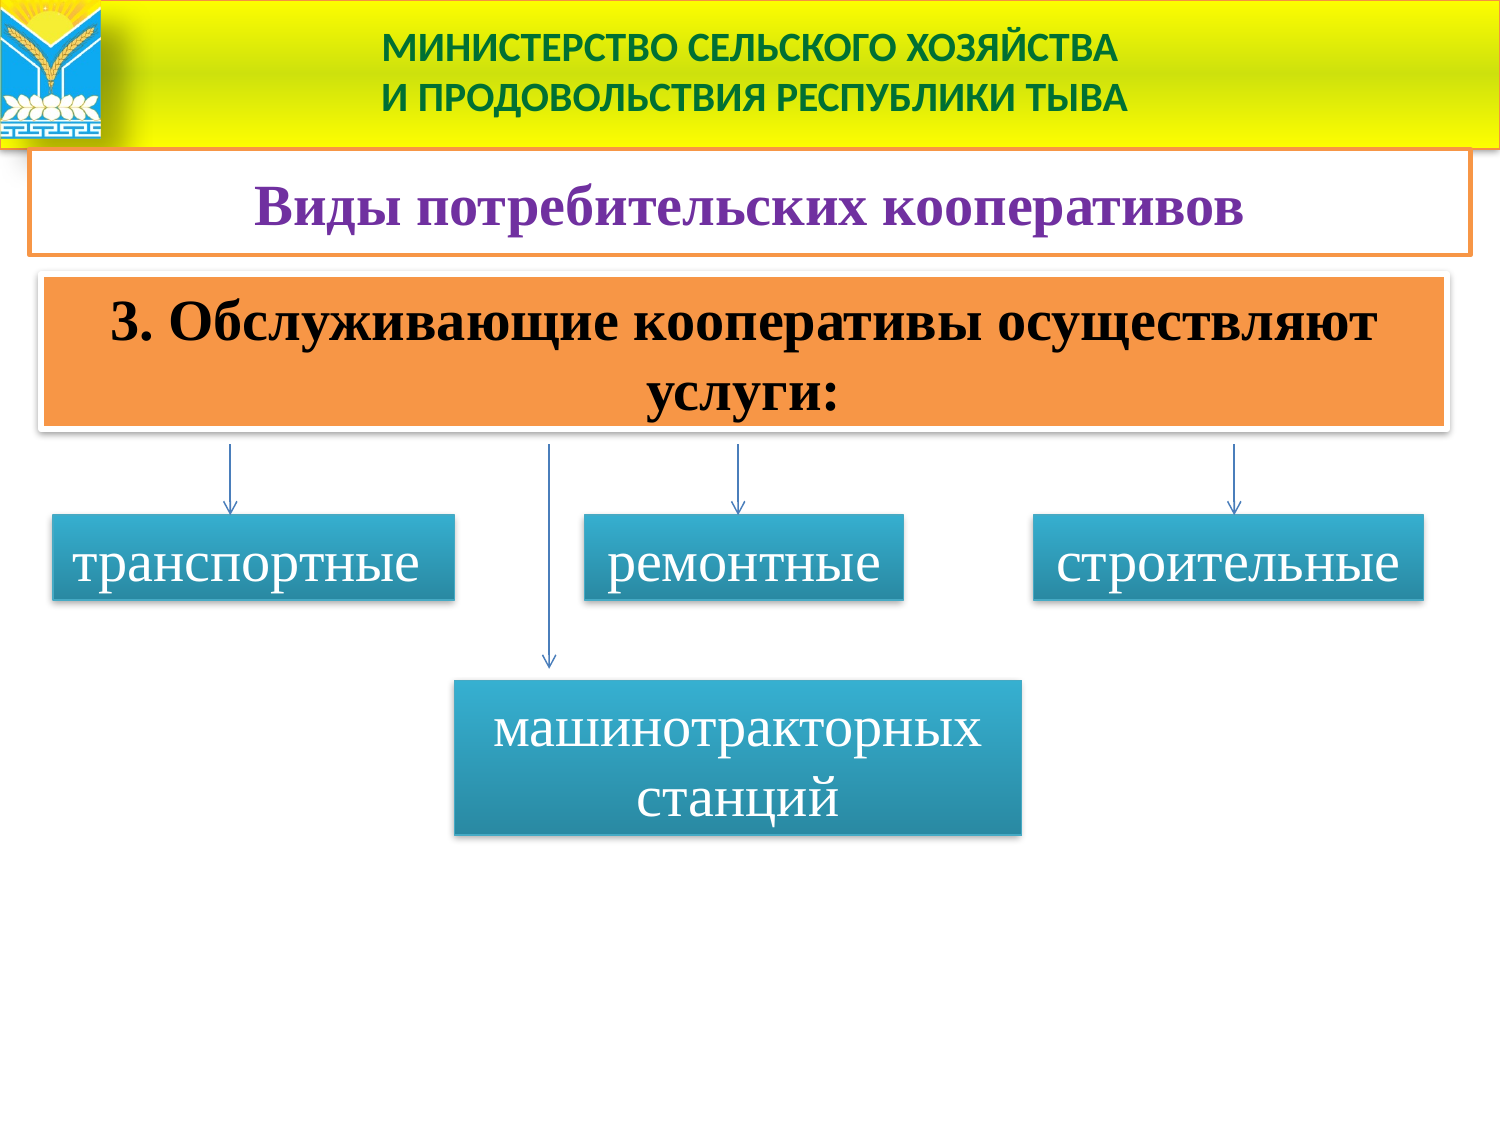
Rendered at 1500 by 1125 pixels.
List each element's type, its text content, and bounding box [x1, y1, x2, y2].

text_box транспортные [52, 514, 455, 601]
picture [0, 0, 101, 139]
text_box Виды потребительских кооперативов [27, 147, 1473, 257]
text_box МИНИСТЕРСТВО СЕЛЬСКОГО ХОЗЯЙСТВА И ПРОДОВОЛЬСТВИЯ РЕСПУБЛИКИ ТЫВА [103, 0, 1500, 150]
text_box машинотракторных станций [454, 680, 1022, 836]
text_box ремонтные [584, 514, 904, 601]
text_box 3. Обслуживающие кооперативы осуществляют услуги: [38, 271, 1450, 432]
text_box строительные [1033, 514, 1424, 601]
